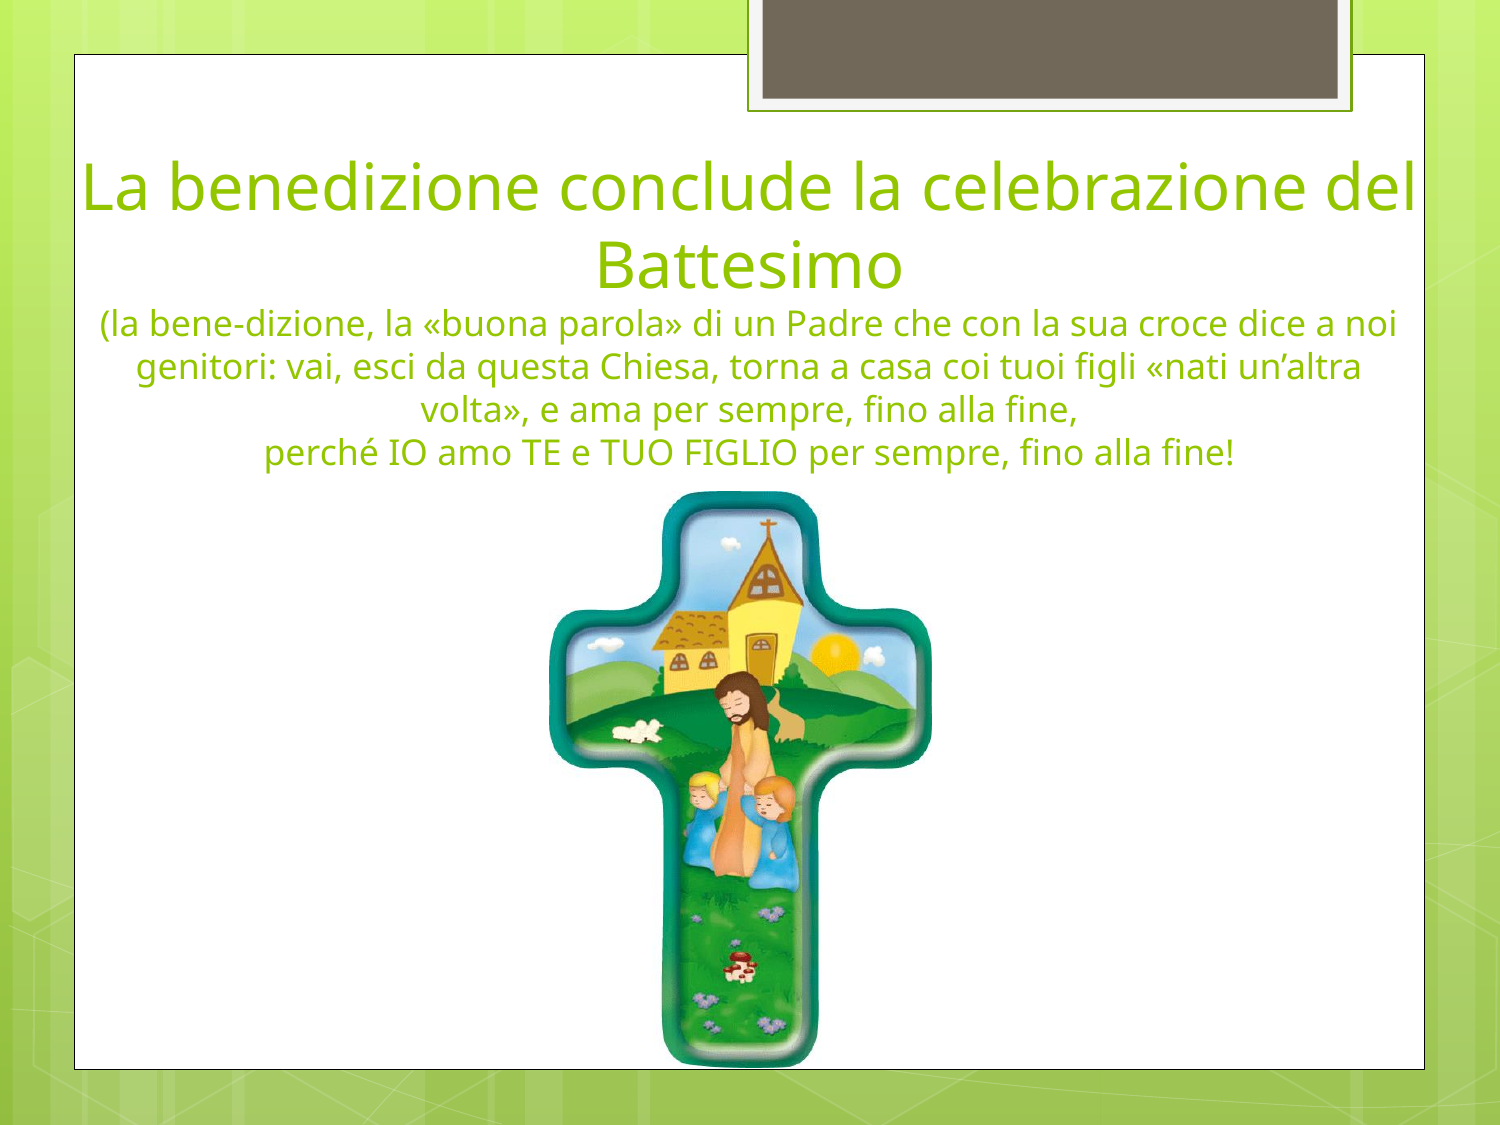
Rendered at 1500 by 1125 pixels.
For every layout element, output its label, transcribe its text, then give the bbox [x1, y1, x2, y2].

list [548, 491, 932, 1068]
title La benedizione conclude la celebrazione del Battesimo (la bene-dizione, la «buona parola» di un Padre che con la sua croce dice a noi genitori: vai, esci da questa Chiesa, torna a casa coi tuoi figli «nati un’altra volta», e ama per sempre, fino alla fine, perché IO amo TE e TUO FIGLIO per sempre, fino alla fine! [64, 137, 1436, 480]
